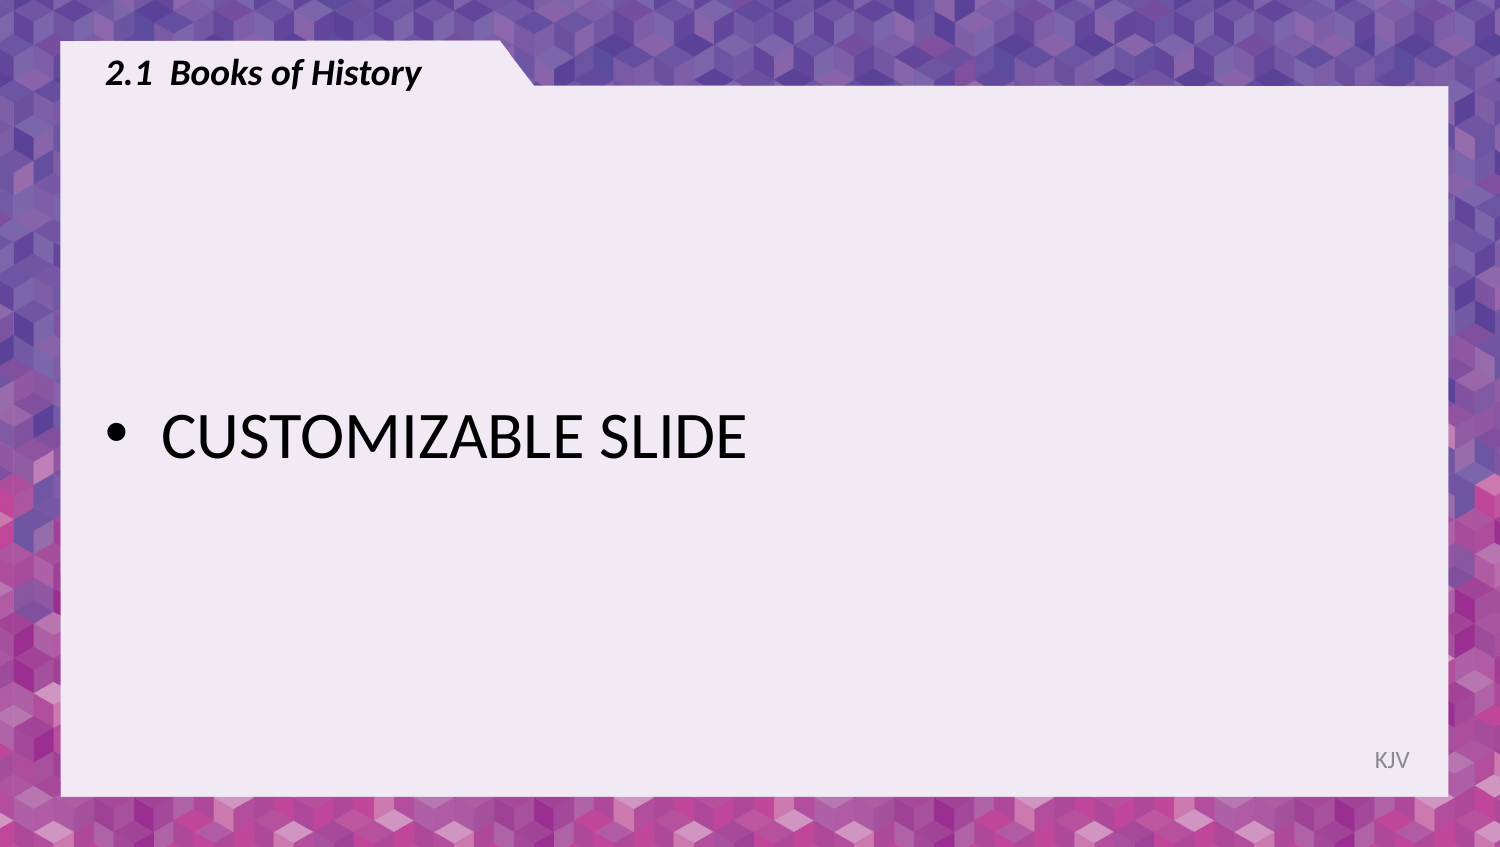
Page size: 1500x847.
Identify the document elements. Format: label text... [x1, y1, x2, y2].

footer KJV [950, 736, 1425, 782]
picture [0, 0, 1500, 847]
list CUSTOMIZABLE SLIDE [89, 141, 1403, 722]
title 2.1 Books of History [89, 33, 1420, 108]
